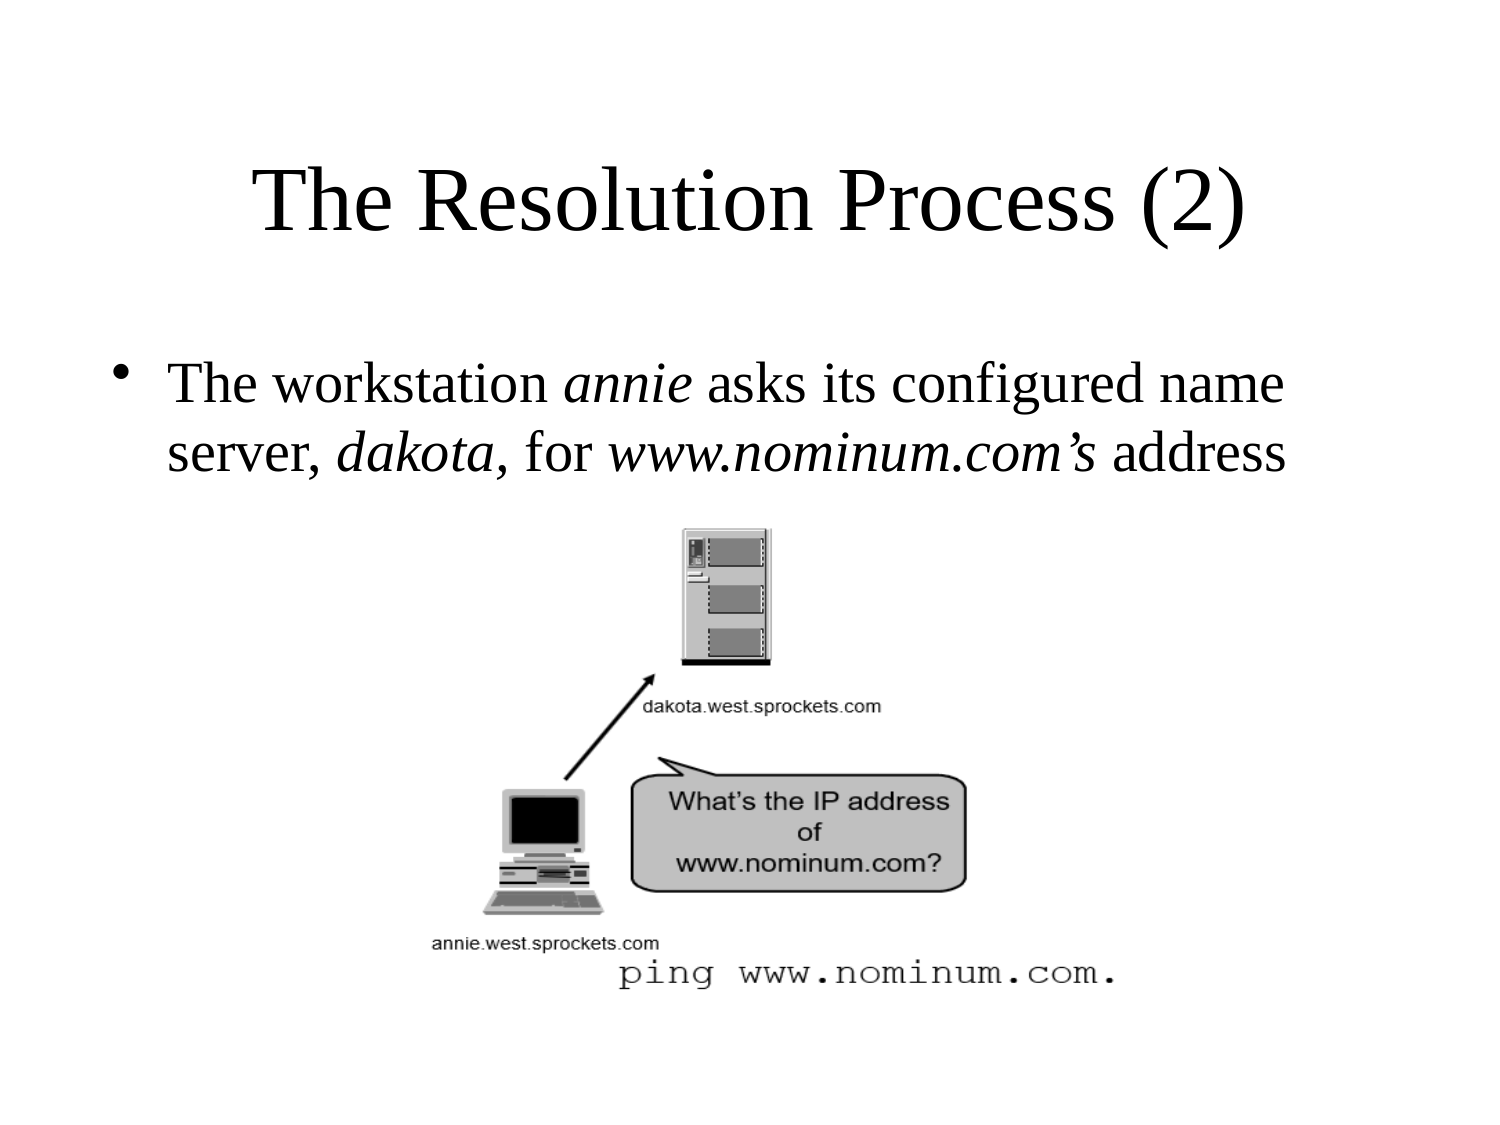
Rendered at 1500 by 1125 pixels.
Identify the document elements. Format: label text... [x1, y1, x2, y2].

picture [400, 509, 1198, 1026]
title The Resolution Process (2) [112, 99, 1388, 288]
text_box The workstation annie asks its configured name server, dakota, for www.nominum.com’s address [96, 336, 1372, 1012]
